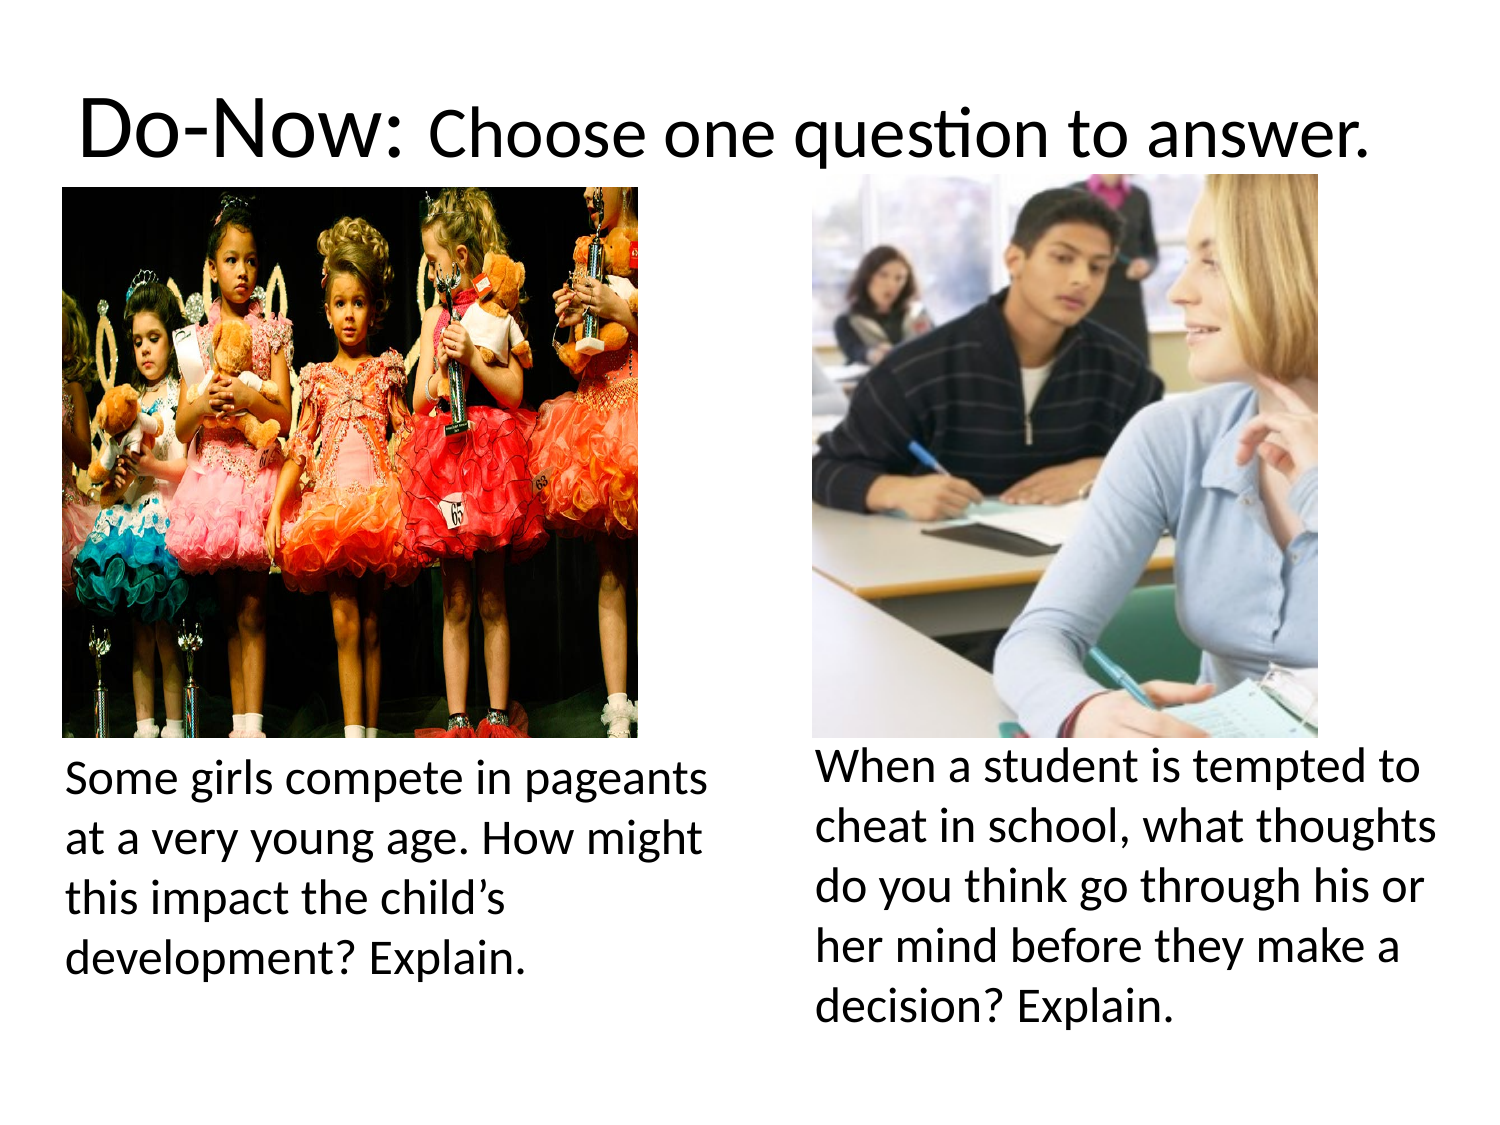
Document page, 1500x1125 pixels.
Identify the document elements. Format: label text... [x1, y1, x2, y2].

text_box Some girls compete in pageants at a very young age. How might this impact the child’s development? Explain. [50, 737, 750, 993]
picture [62, 187, 638, 738]
picture [812, 174, 1318, 738]
text_box When a student is tempted to cheat in school, what thoughts do you think go through his or her mind before they make a decision? Explain. [800, 724, 1500, 1040]
title Do-Now: Choose one question to answer. [62, 0, 1500, 242]
